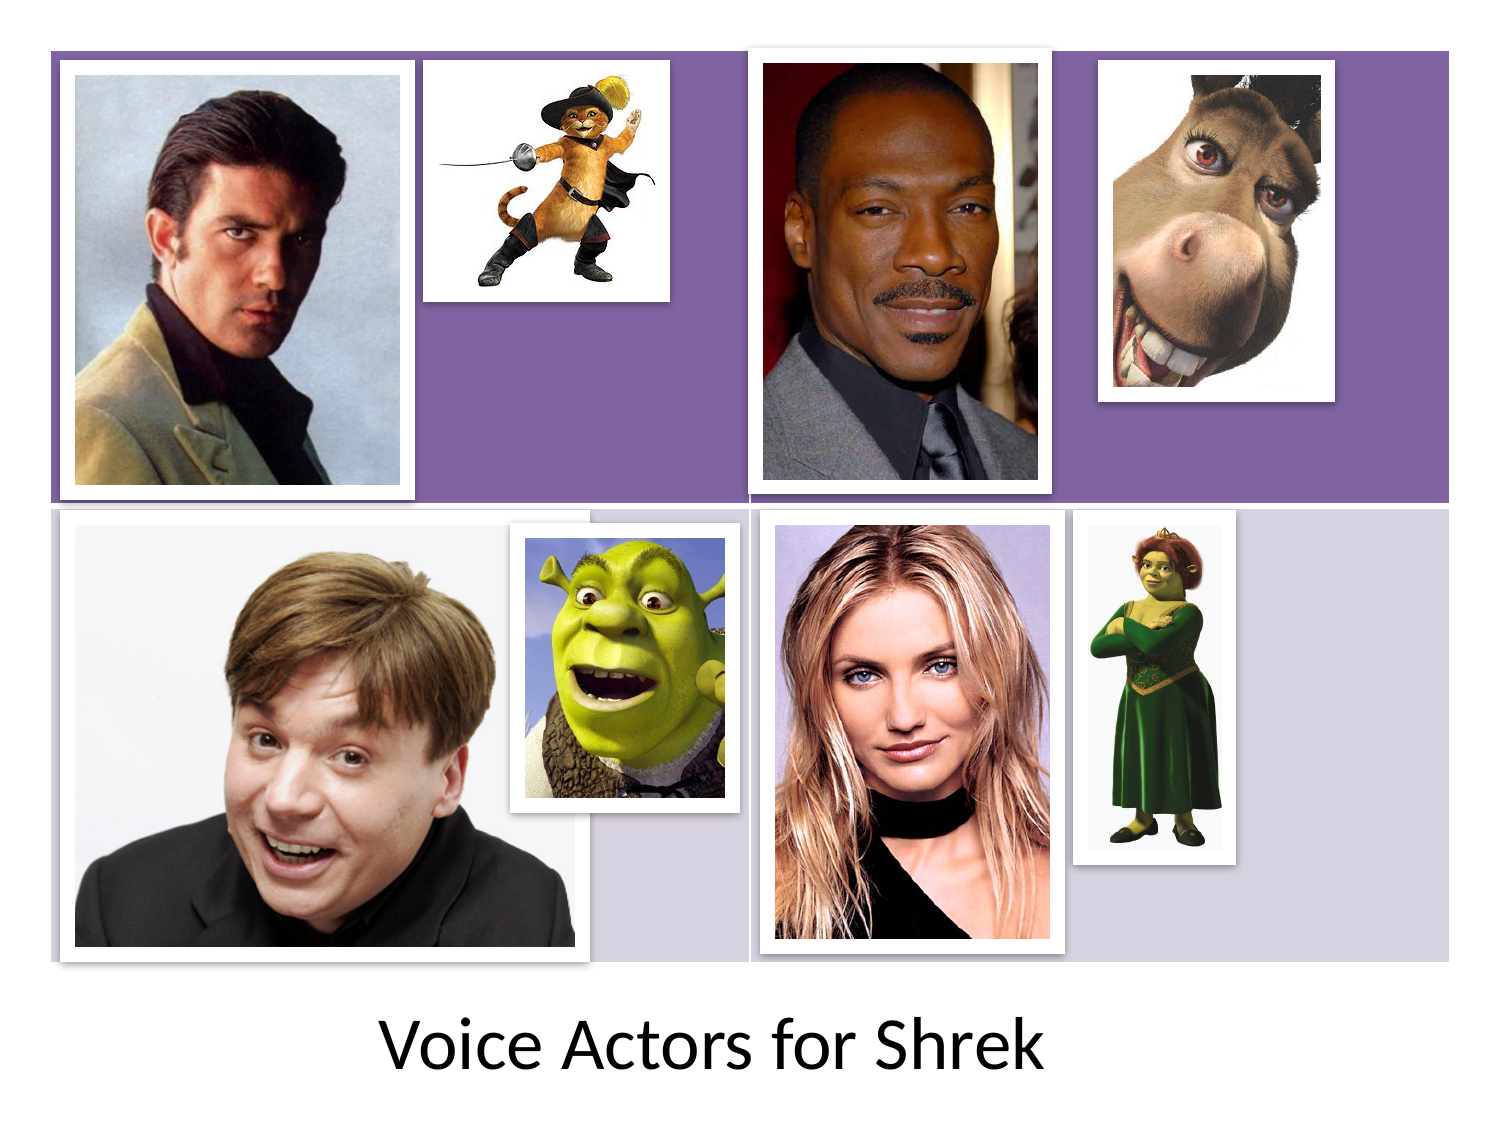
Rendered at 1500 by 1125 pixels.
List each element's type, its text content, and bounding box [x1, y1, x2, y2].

picture [74, 74, 401, 486]
picture [437, 74, 657, 288]
table_header [51, 51, 749, 503]
picture [1112, 74, 1321, 388]
table_cell [590, 509, 749, 962]
table_header [1049, 51, 1449, 503]
table_cell [751, 509, 762, 962]
table_cell [51, 509, 59, 962]
picture [762, 62, 1038, 480]
picture [1087, 524, 1222, 851]
picture [774, 524, 1051, 940]
text_box Voice Actors for Shrek [112, 987, 1313, 1093]
table_cell [1063, 509, 1449, 962]
picture [74, 524, 726, 948]
